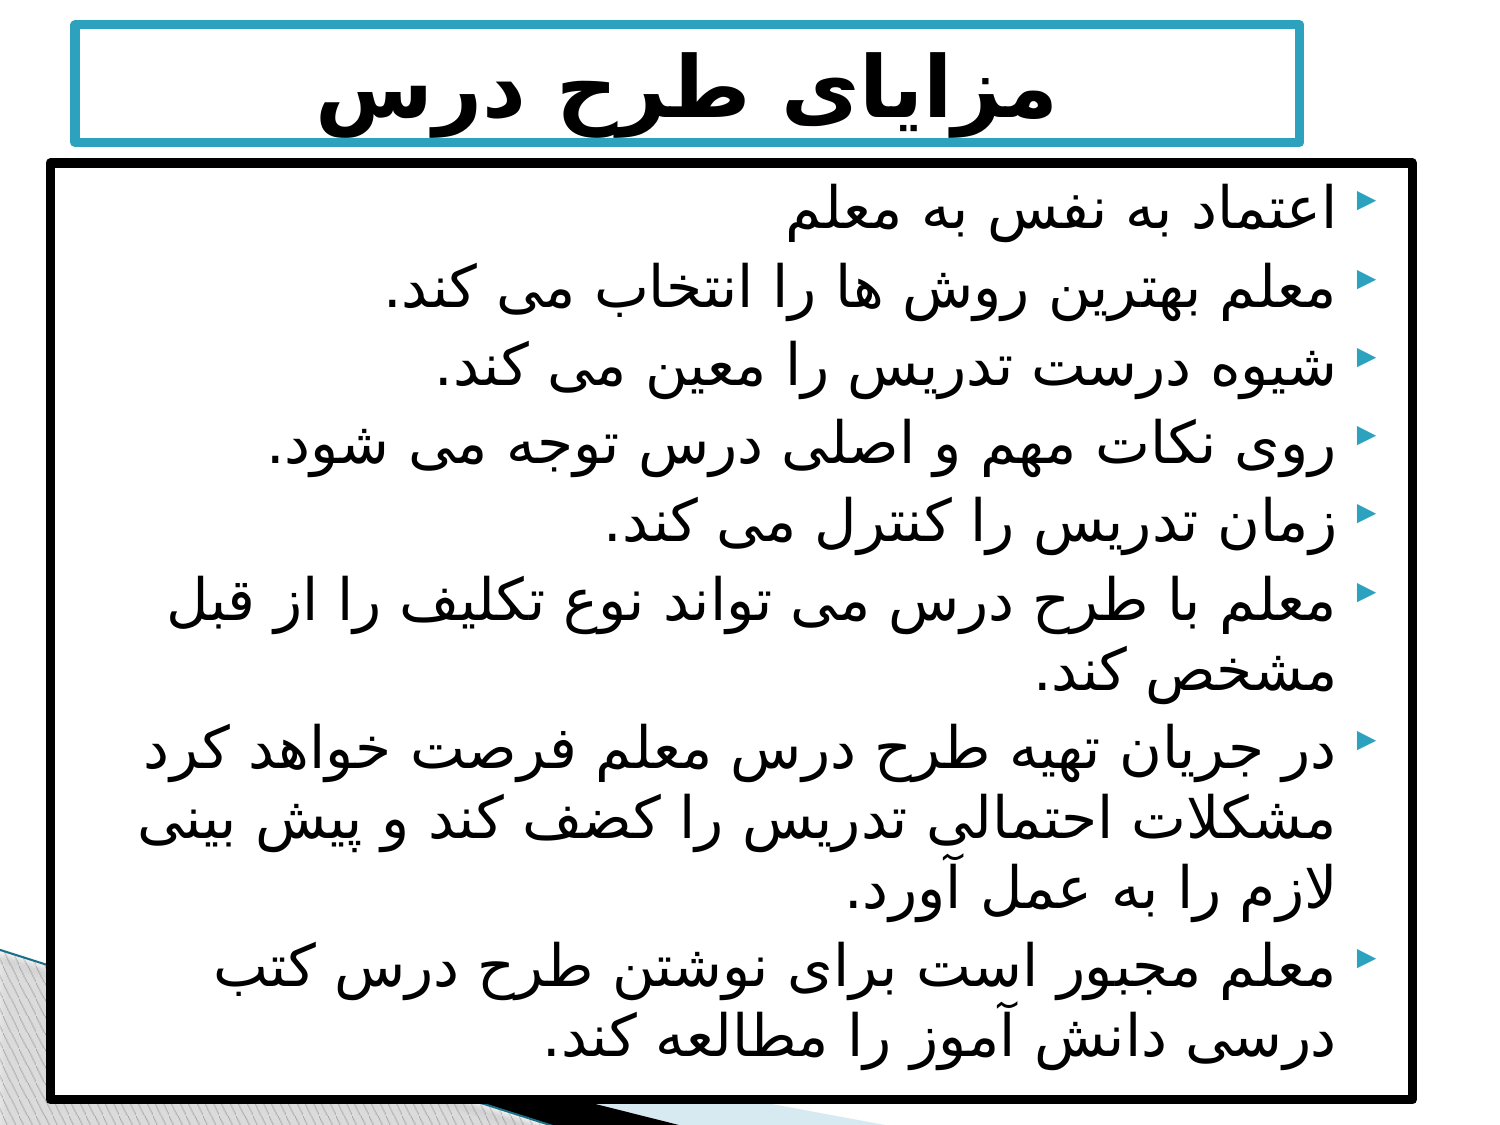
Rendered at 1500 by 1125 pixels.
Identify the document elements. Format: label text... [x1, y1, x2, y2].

title مزایای طرح درس [70, 20, 1304, 147]
list اعتماد به نفس به معلم معلم بهترین روش ها را انتخاب می کند. شیوه درست تدریس را معین می کند. روی نکات مهم و اصلی درس توجه می شود. زمان تدریس را کنترل می کند. معلم با طرح درس می تواند نوع تکلیف را از قبل مشخص کند. در جریان تهیه طرح درس معلم فرصت خواهد کرد مشکلات احتمالی تدریس را کضف کند و پیش بینی لازم را به عمل آورد. معلم مجبور است برای نوشتن طرح درس کتب درسی دانش آموز را مطالعه کند. [46, 158, 1417, 1104]
